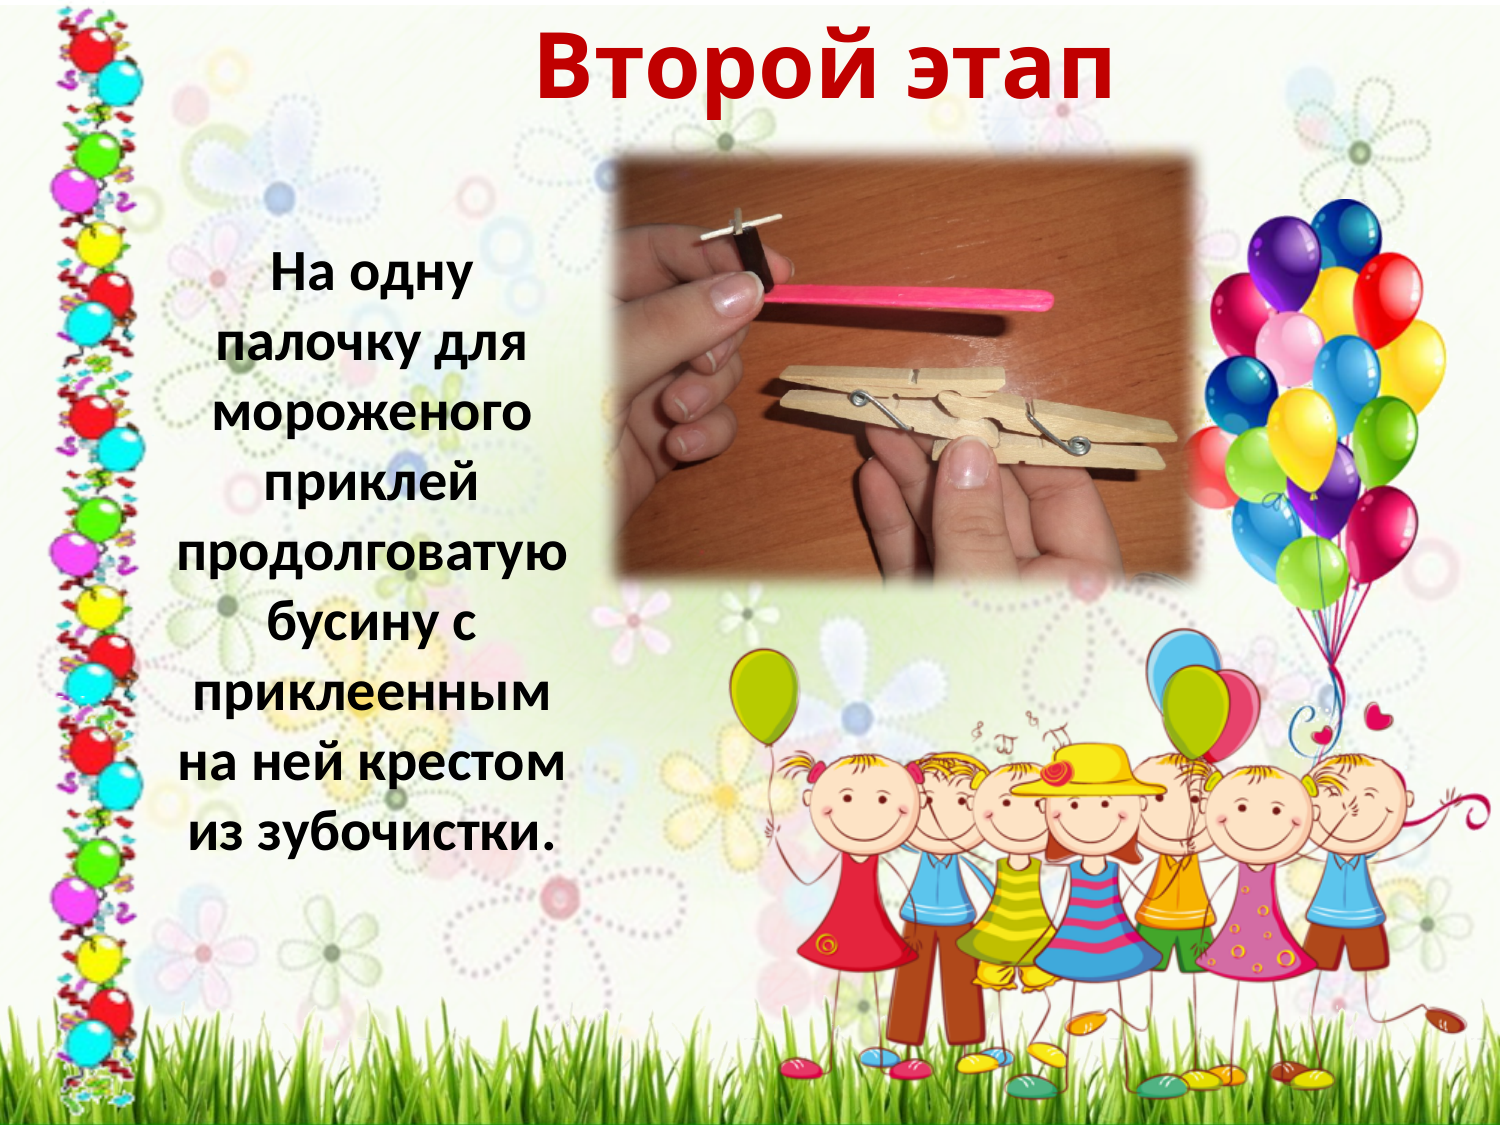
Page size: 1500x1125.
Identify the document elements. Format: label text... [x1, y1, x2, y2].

list На одну палочку для мороженого приклей продолговатую бусину с приклеенным на ней крестом из зубочистки. [147, 90, 597, 1005]
title Второй этап [150, 0, 1500, 138]
picture [0, 0, 1500, 1125]
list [596, 136, 1211, 599]
